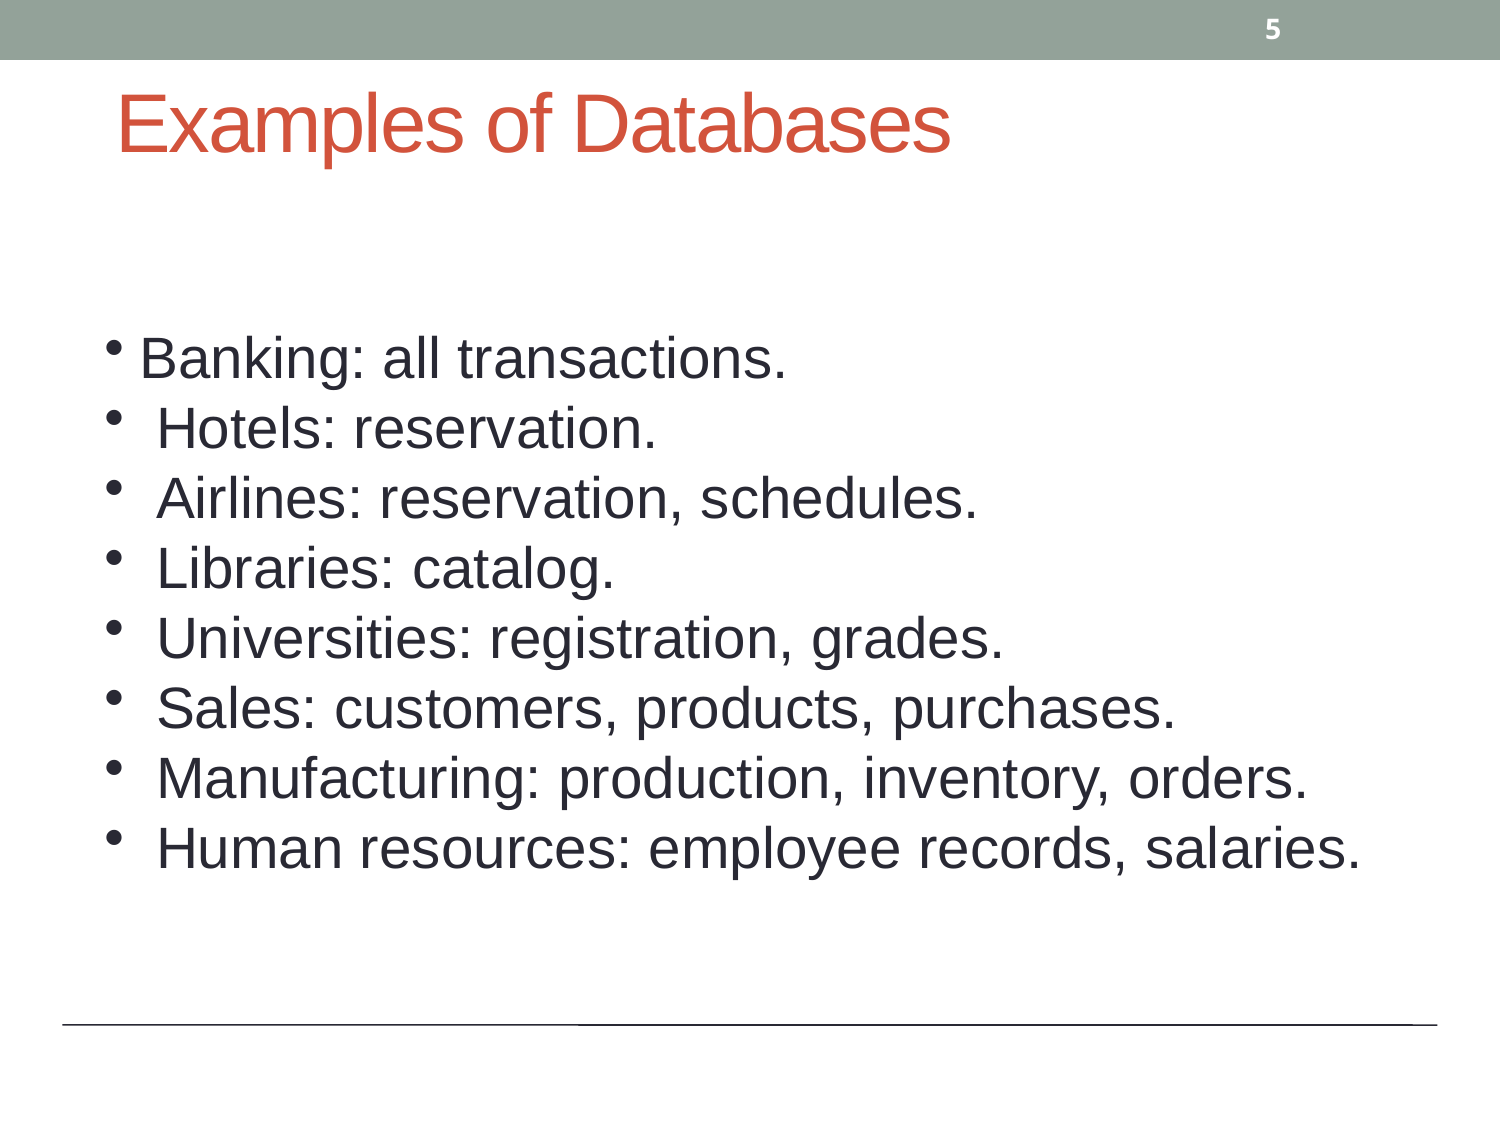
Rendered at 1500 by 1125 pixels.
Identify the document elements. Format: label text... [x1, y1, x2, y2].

title Examples of Databases [100, 37, 1438, 200]
slide_number 5 [1250, 3, 1425, 57]
text_box Banking: all transactions. Hotels: reservation. Airlines: reservation, schedules. Libraries: catalog. Universities: registration, grades. Sales: customers, products, purchases. Manufacturing: production, inventory, orders. Human resources: employee records, salaries. [50, 262, 1425, 888]
